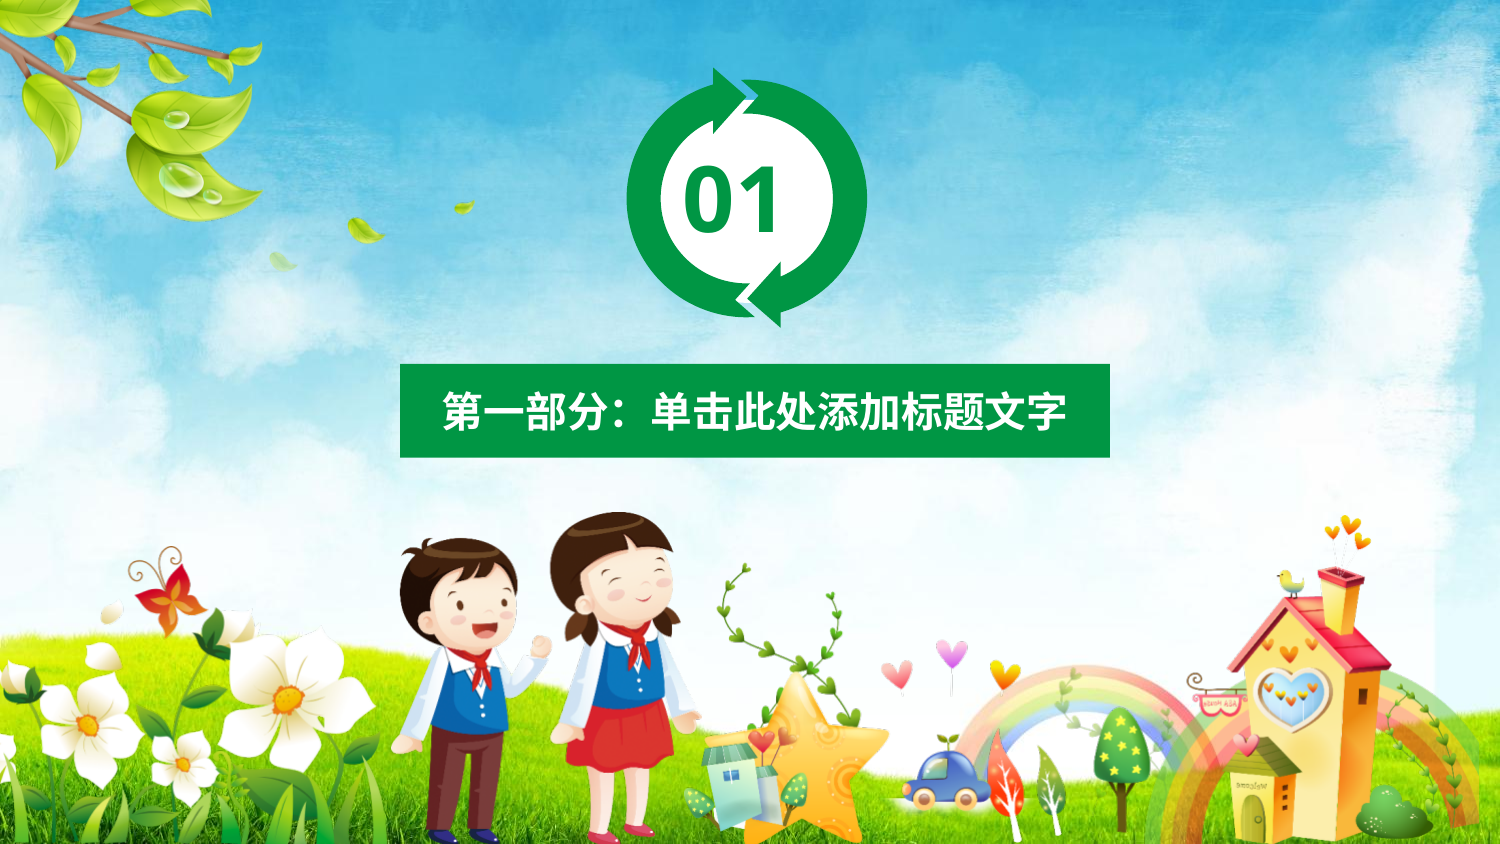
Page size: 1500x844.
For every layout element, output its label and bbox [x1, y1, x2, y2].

picture [0, 0, 1500, 844]
text_box [626, 67, 868, 329]
